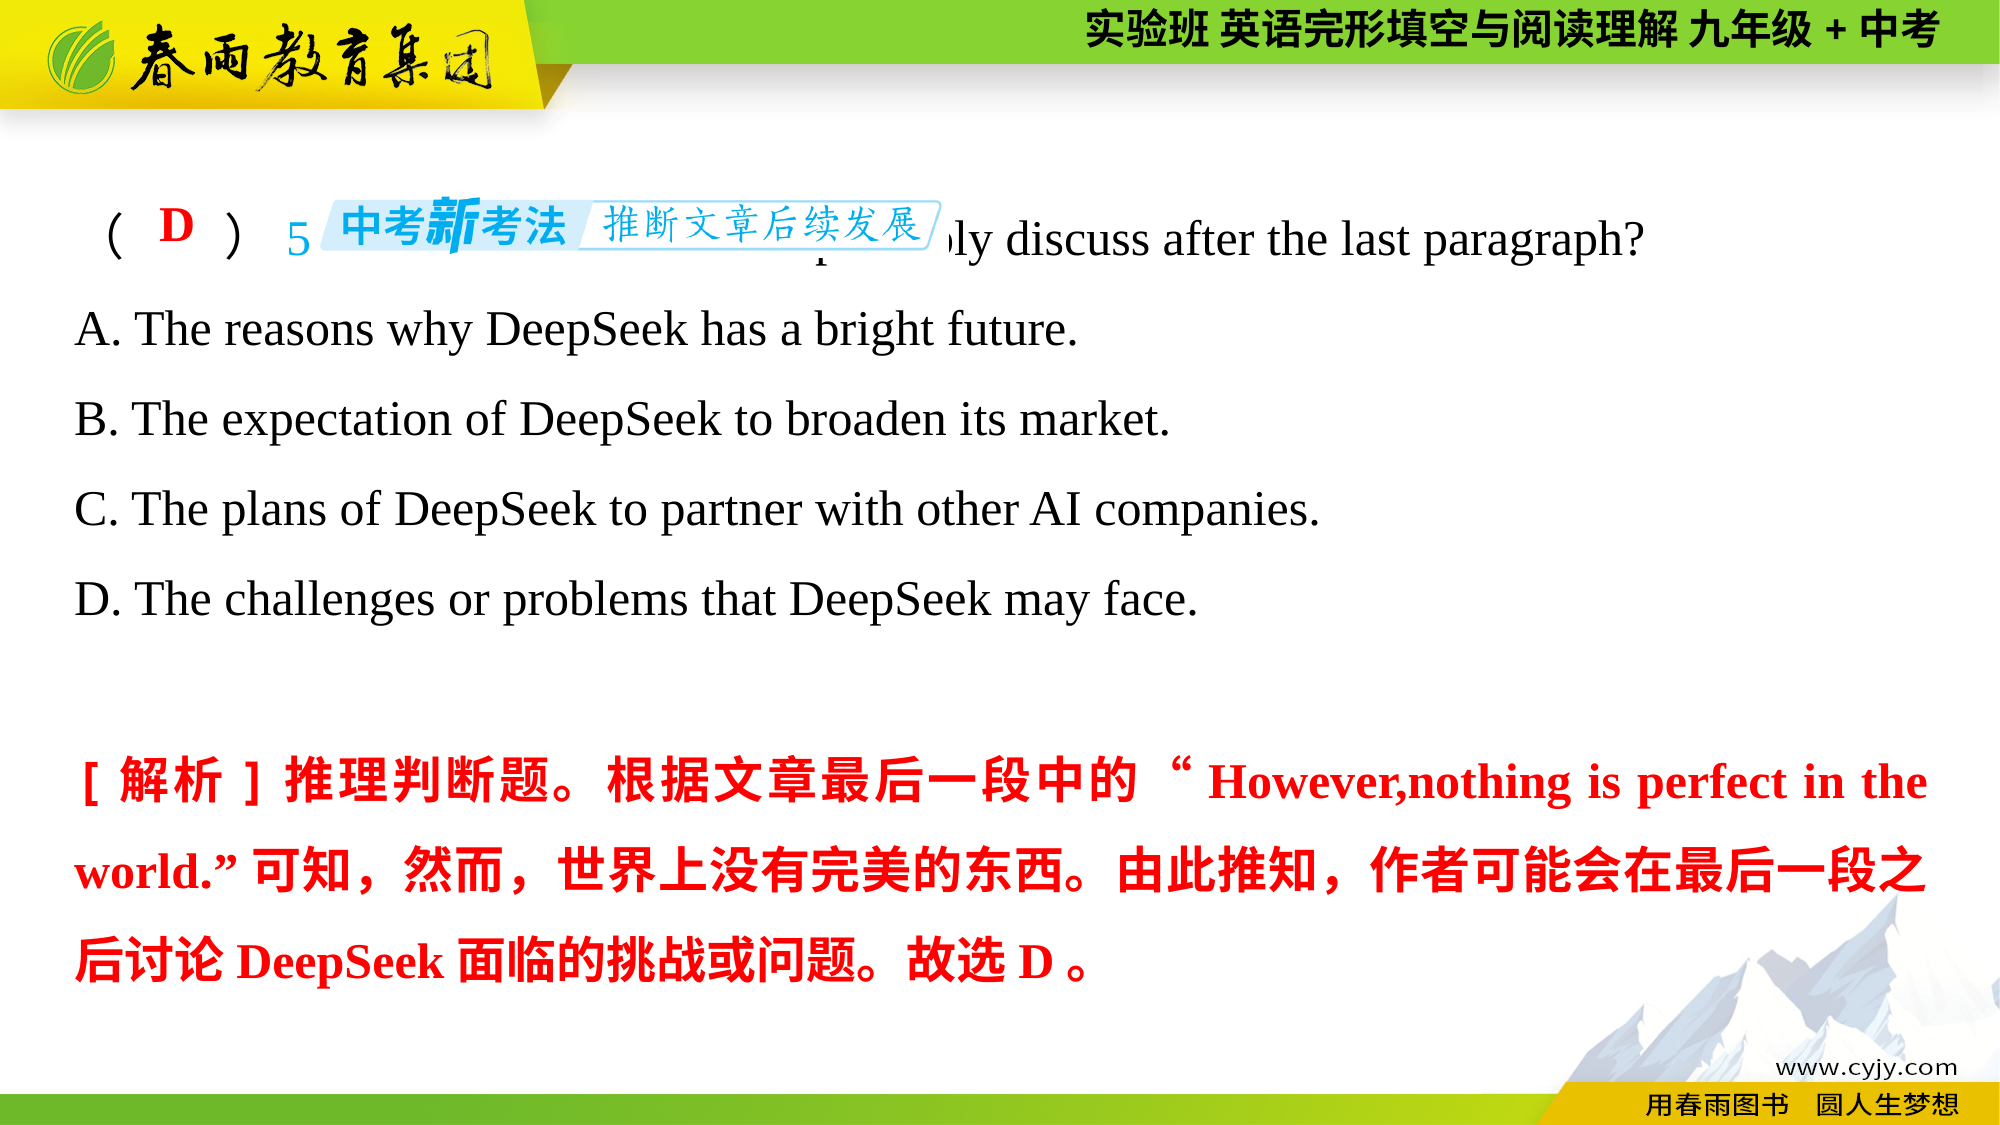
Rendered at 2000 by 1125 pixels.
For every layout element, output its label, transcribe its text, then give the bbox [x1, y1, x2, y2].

list （ ）5. What will the writer probably discuss after the last paragraph? A. The reasons why DeepSeek has a bright future. B. The expectation of DeepSeek to broaden its market. C. The plans of DeepSeek to partner with other AI companies. D. The challenges or problems that DeepSeek may face. [59, 168, 1944, 729]
text_box D [144, 184, 211, 260]
text_box [解析]推理判断题。根据文章最后一段中的“However,nothing is perfect in the world.”可知，然而，世界上没有完美的东西。由此推知，作者可能会在最后一段之后讨论DeepSeek面临的挑战或问题。故选D。 [59, 729, 1944, 997]
picture [0, 0, 2000, 1125]
